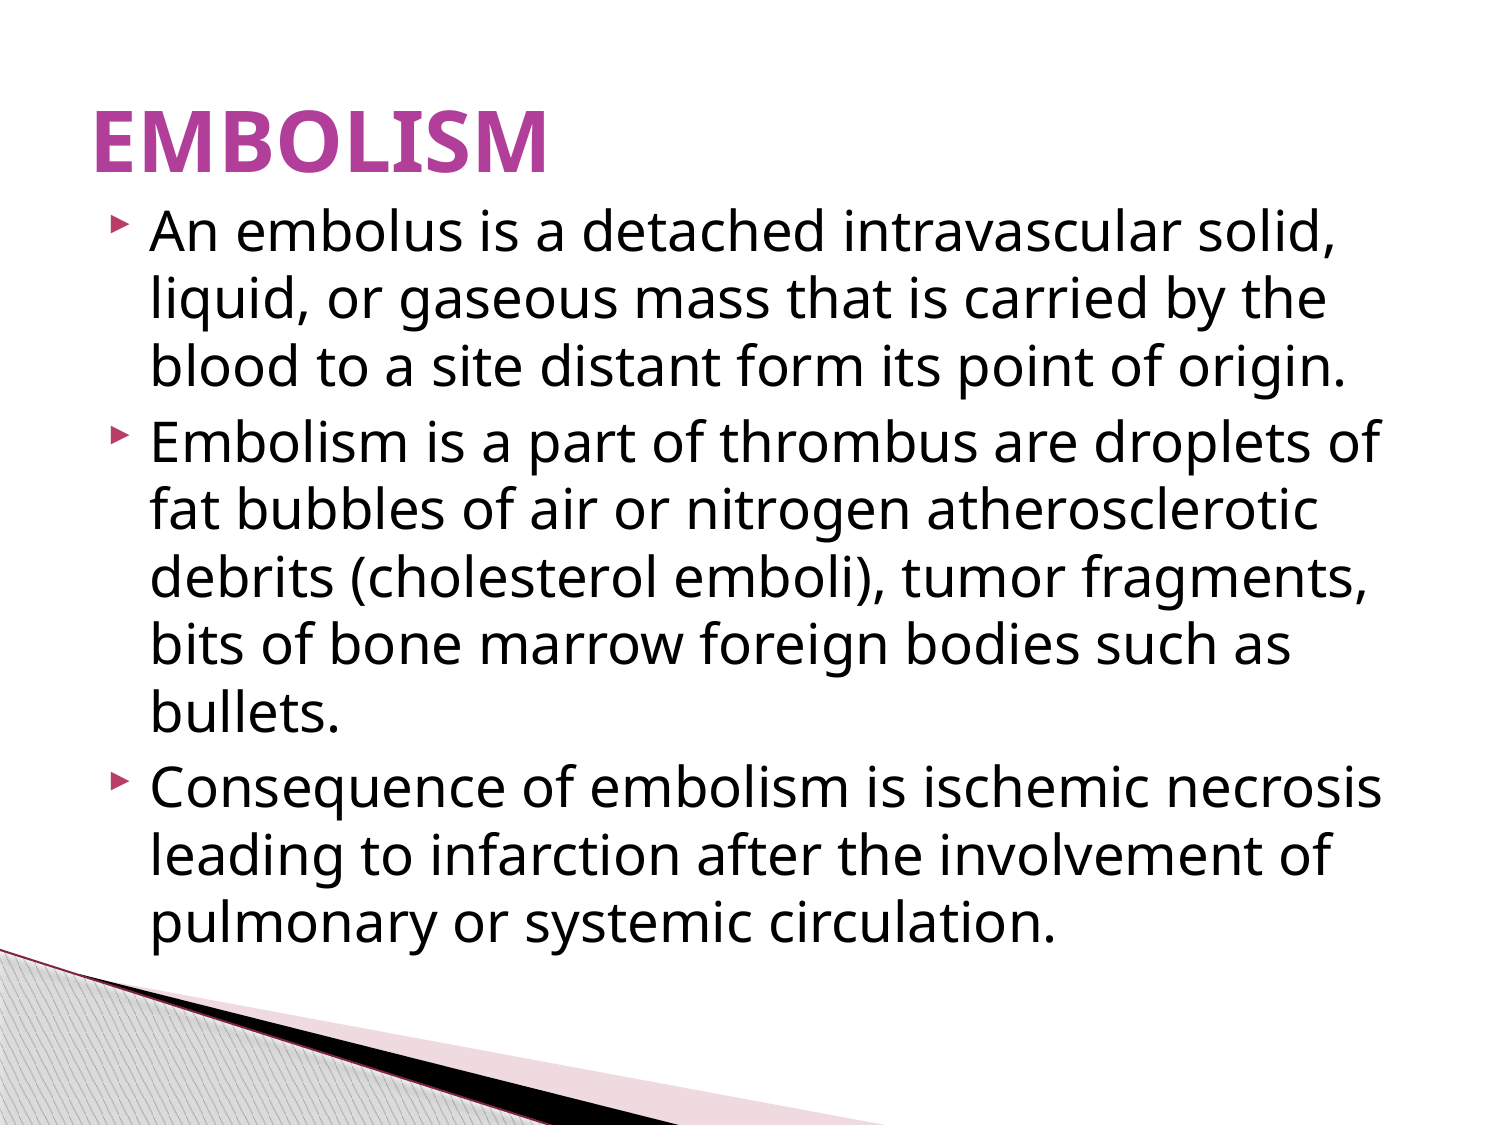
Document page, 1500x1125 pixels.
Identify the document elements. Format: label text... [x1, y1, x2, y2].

title EMBOLISM [75, 45, 1425, 233]
list An embolus is a detached intravascular solid, liquid, or gaseous mass that is carried by the blood to a site distant form its point of origin. Embolism is a part of thrombus are droplets of fat bubbles of air or nitrogen atherosclerotic debrits (cholesterol emboli), tumor fragments, bits of bone marrow foreign bodies such as bullets. Consequence of embolism is ischemic necrosis leading to infarction after the involvement of pulmonary or systemic circulation. [75, 233, 1425, 986]
